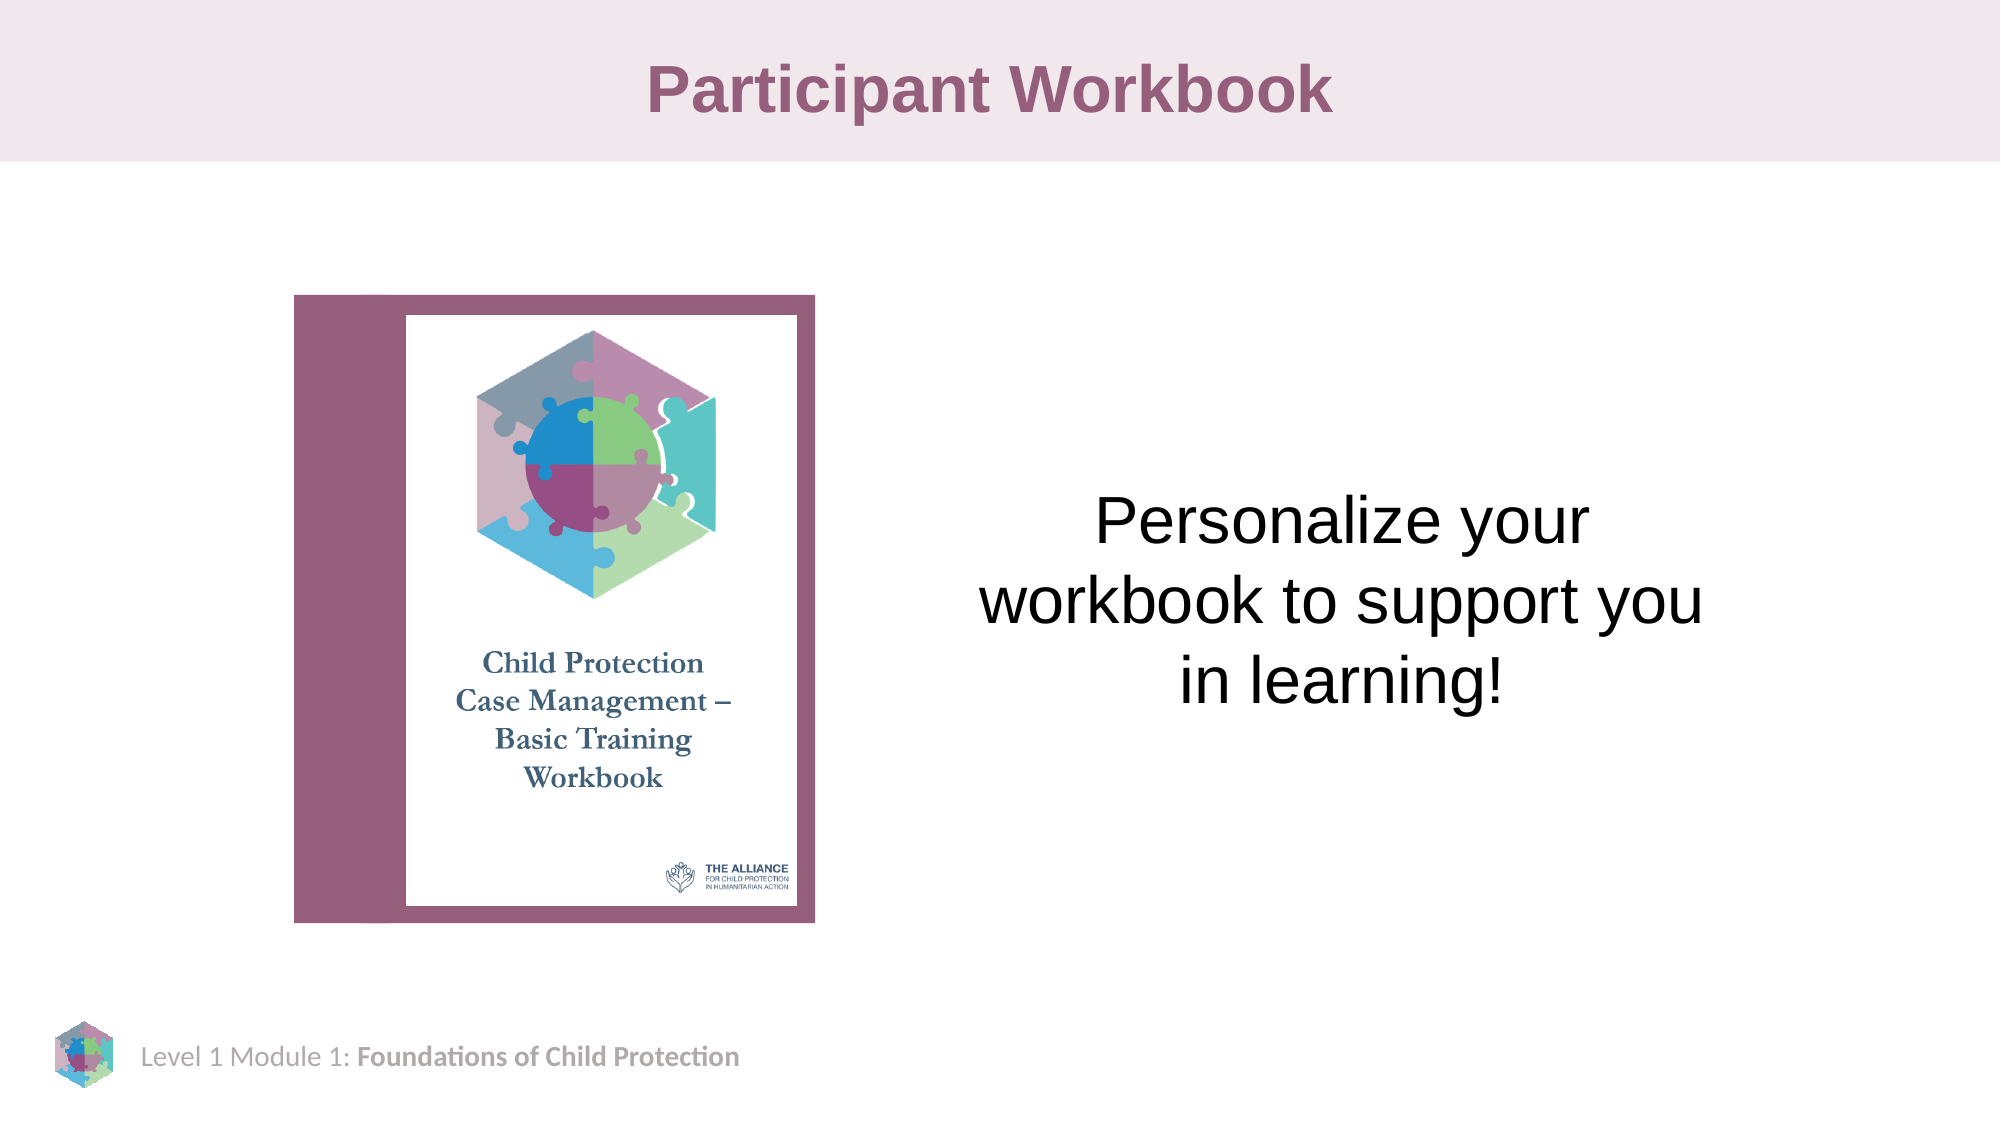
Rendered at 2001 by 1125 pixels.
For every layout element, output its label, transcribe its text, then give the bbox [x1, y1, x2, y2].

picture [55, 1021, 113, 1088]
text_box Personalize your workbook to support you in learning! [947, 469, 1737, 724]
title Participant Workbook [137, 19, 1863, 163]
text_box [294, 294, 816, 924]
